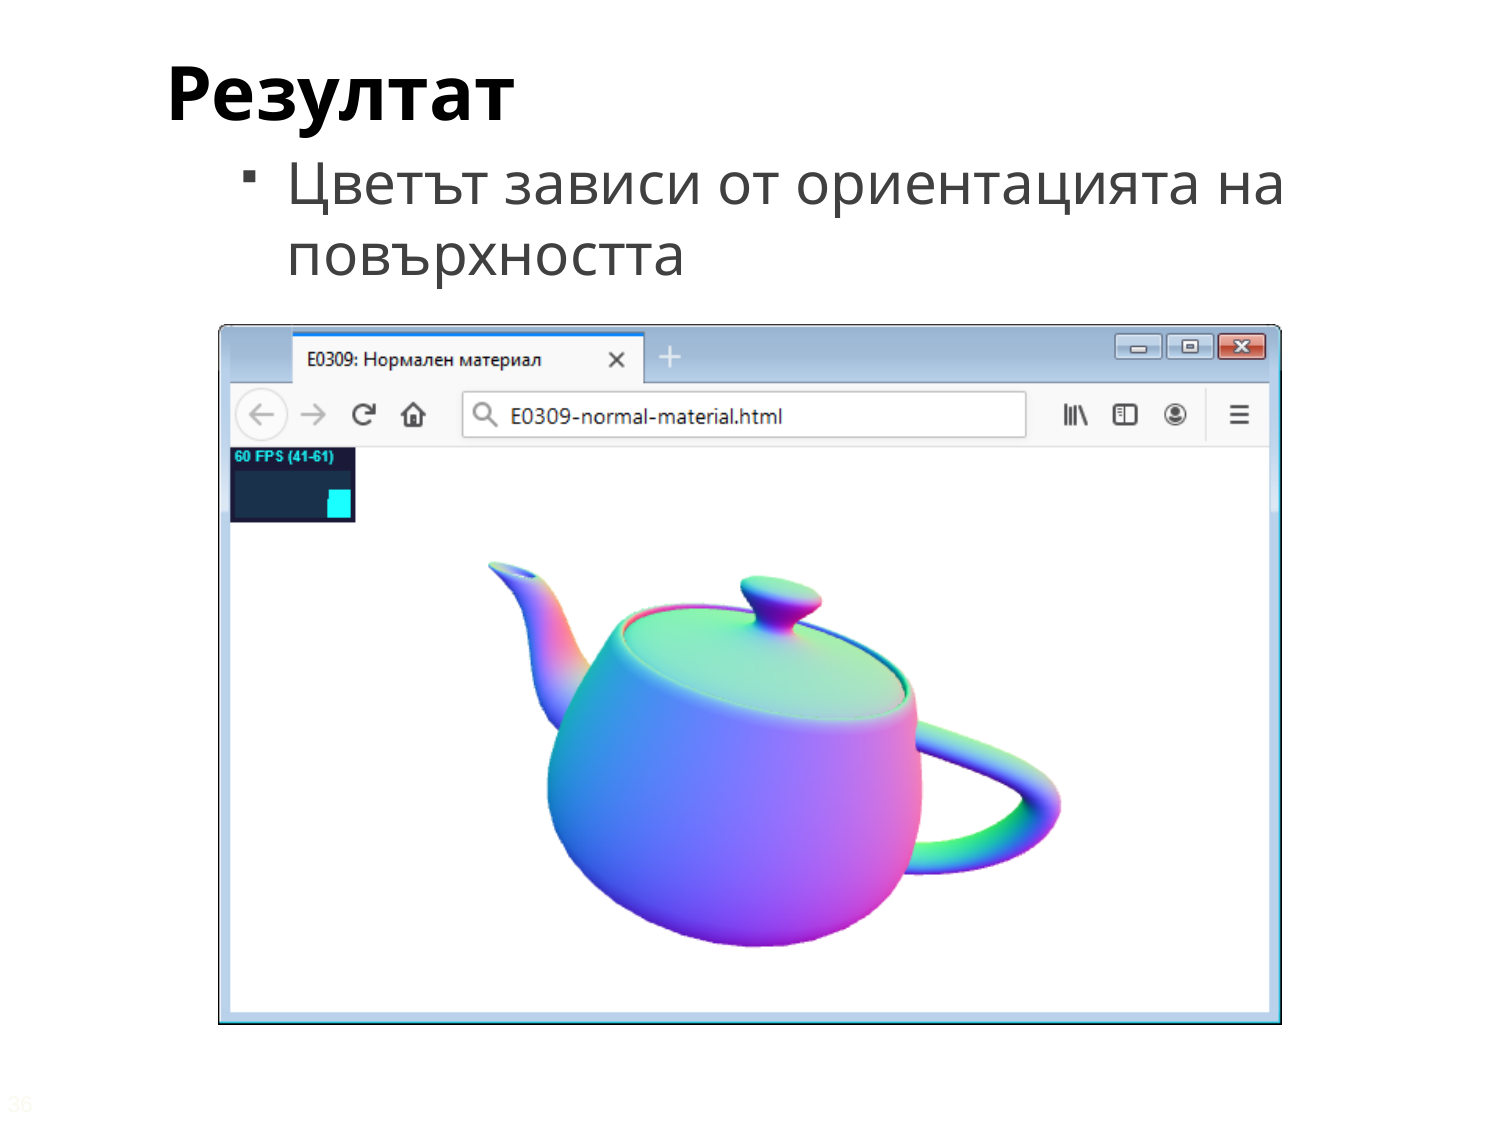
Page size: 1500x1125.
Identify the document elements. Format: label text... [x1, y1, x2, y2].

picture [218, 324, 1282, 1026]
list Резултат Цветът зависи от ориентацията на повърхността [150, 37, 1488, 1113]
